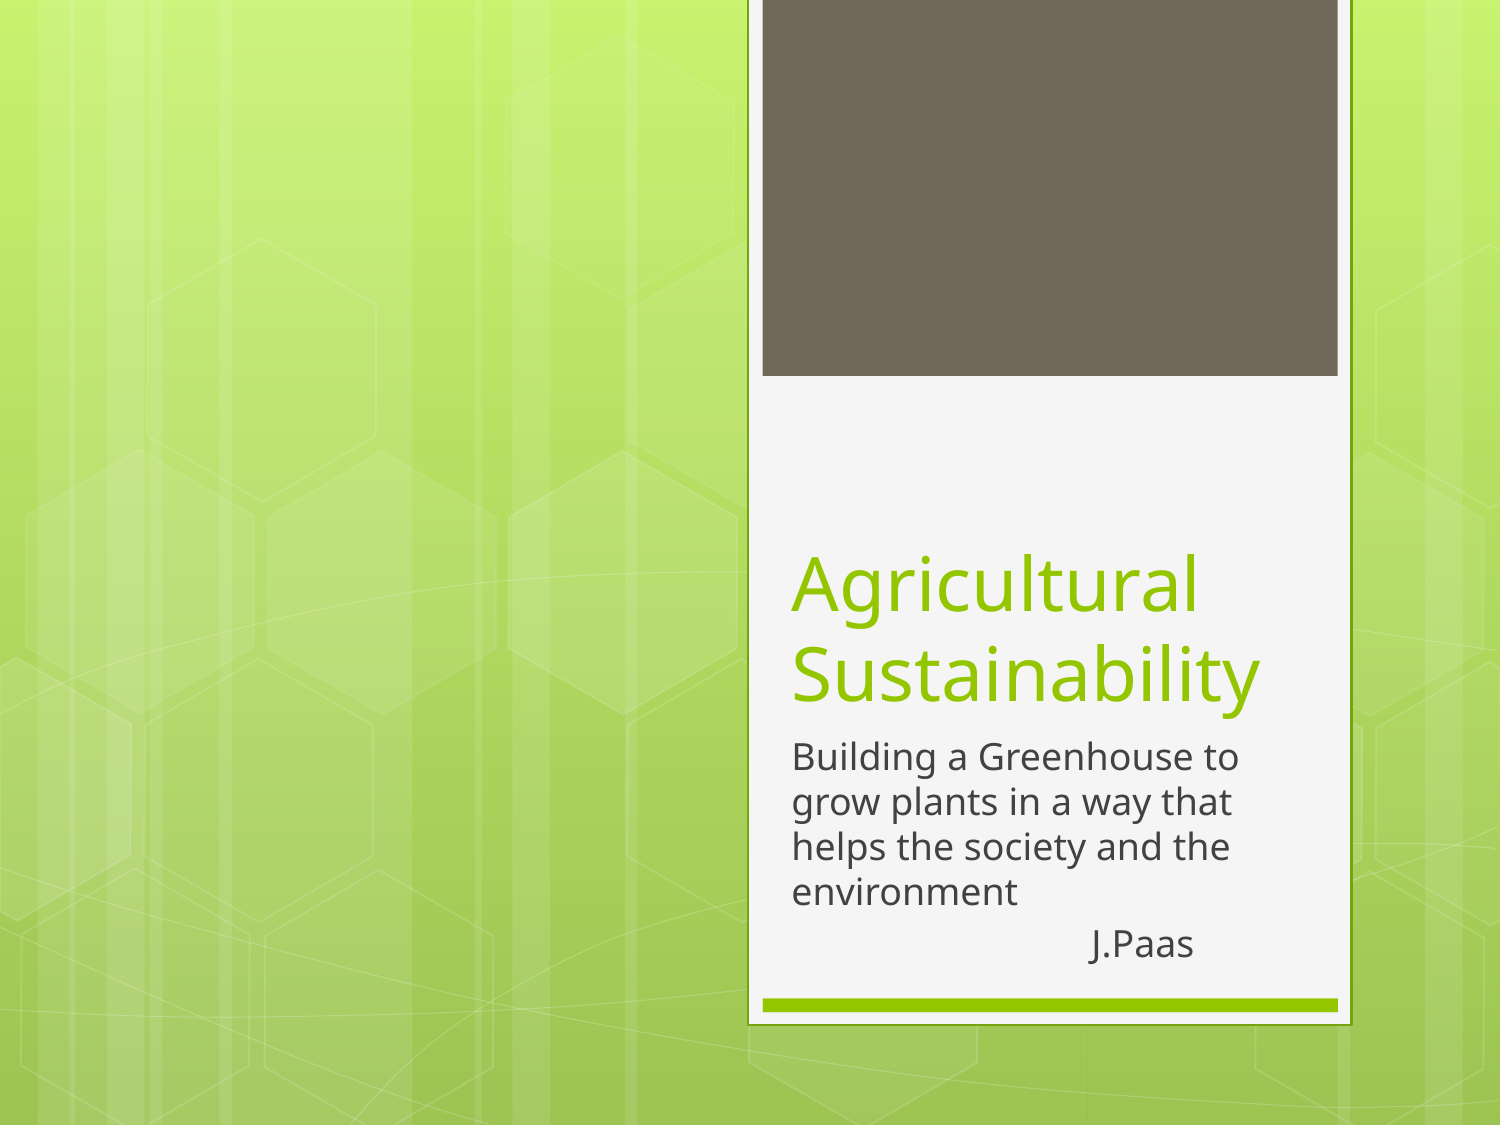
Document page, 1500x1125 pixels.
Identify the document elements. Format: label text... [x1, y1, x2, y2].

subtitle Building a Greenhouse to grow plants in a way that helps the society and the environment J.Paas [776, 725, 1320, 976]
title Agricultural Sustainability [776, 444, 1320, 724]
